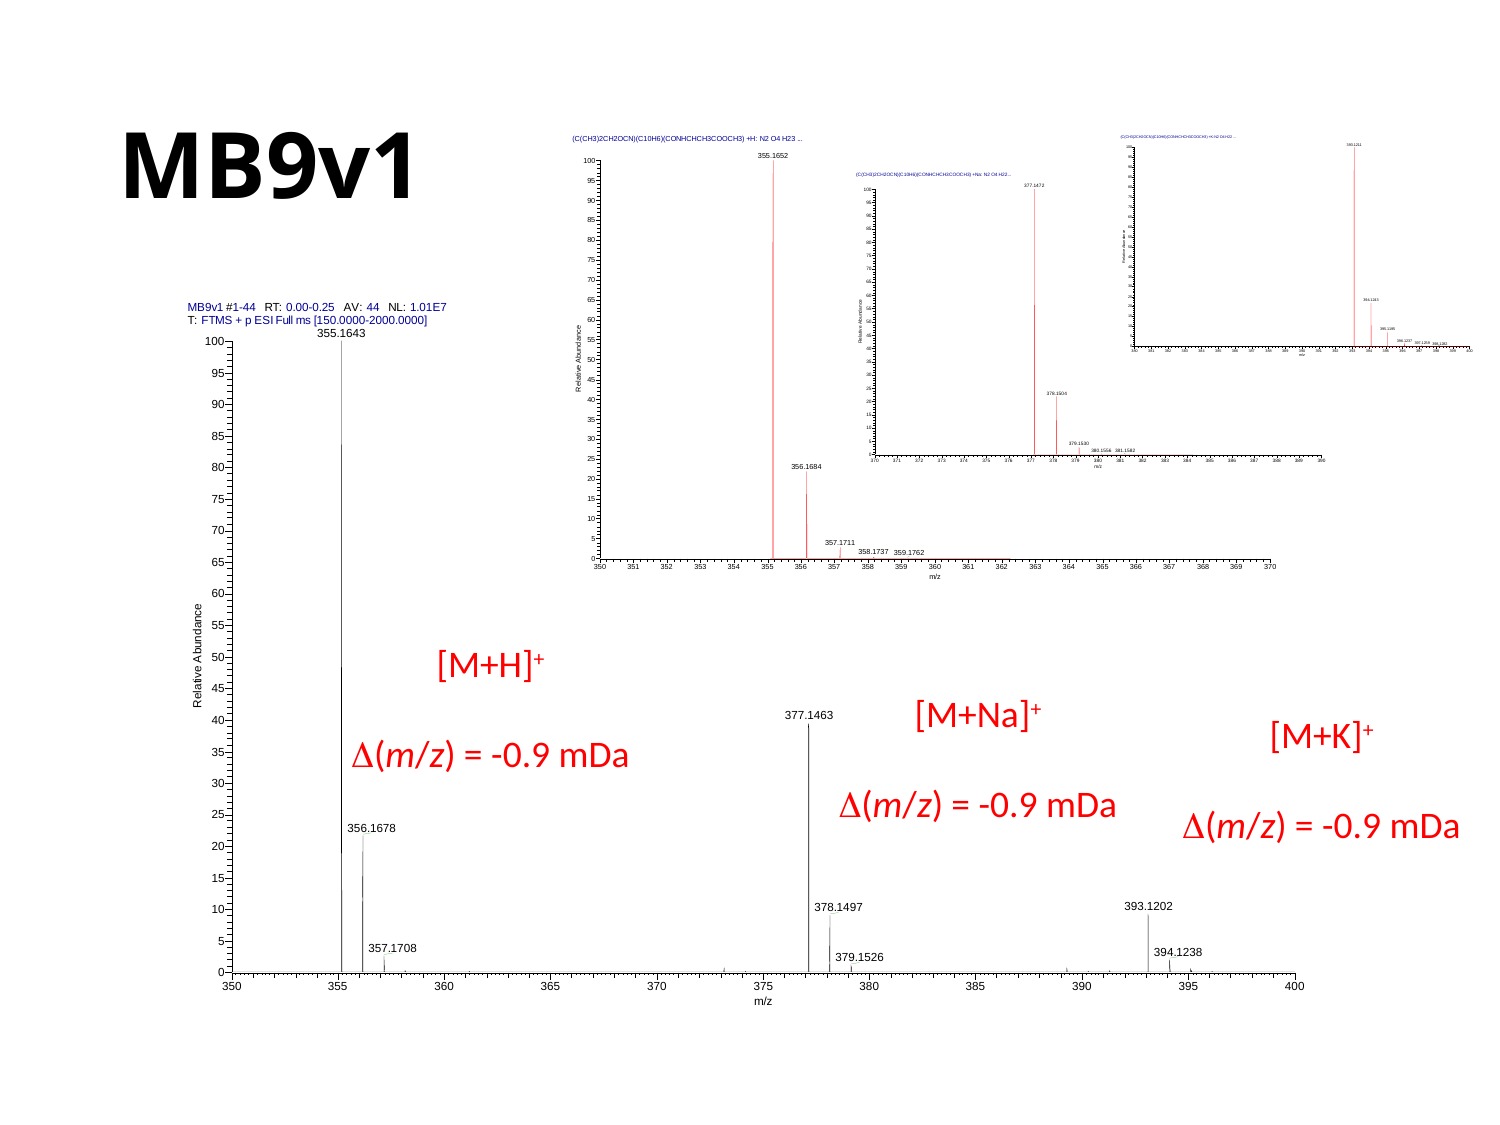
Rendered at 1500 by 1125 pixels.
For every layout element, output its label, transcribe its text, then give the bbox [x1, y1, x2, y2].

picture [571, 134, 1476, 585]
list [186, 299, 1314, 1014]
text_box [M+K]+ D(m/z) = -0.9 mDa [1314, 703, 1476, 854]
title MB9v1 [103, 59, 1397, 278]
